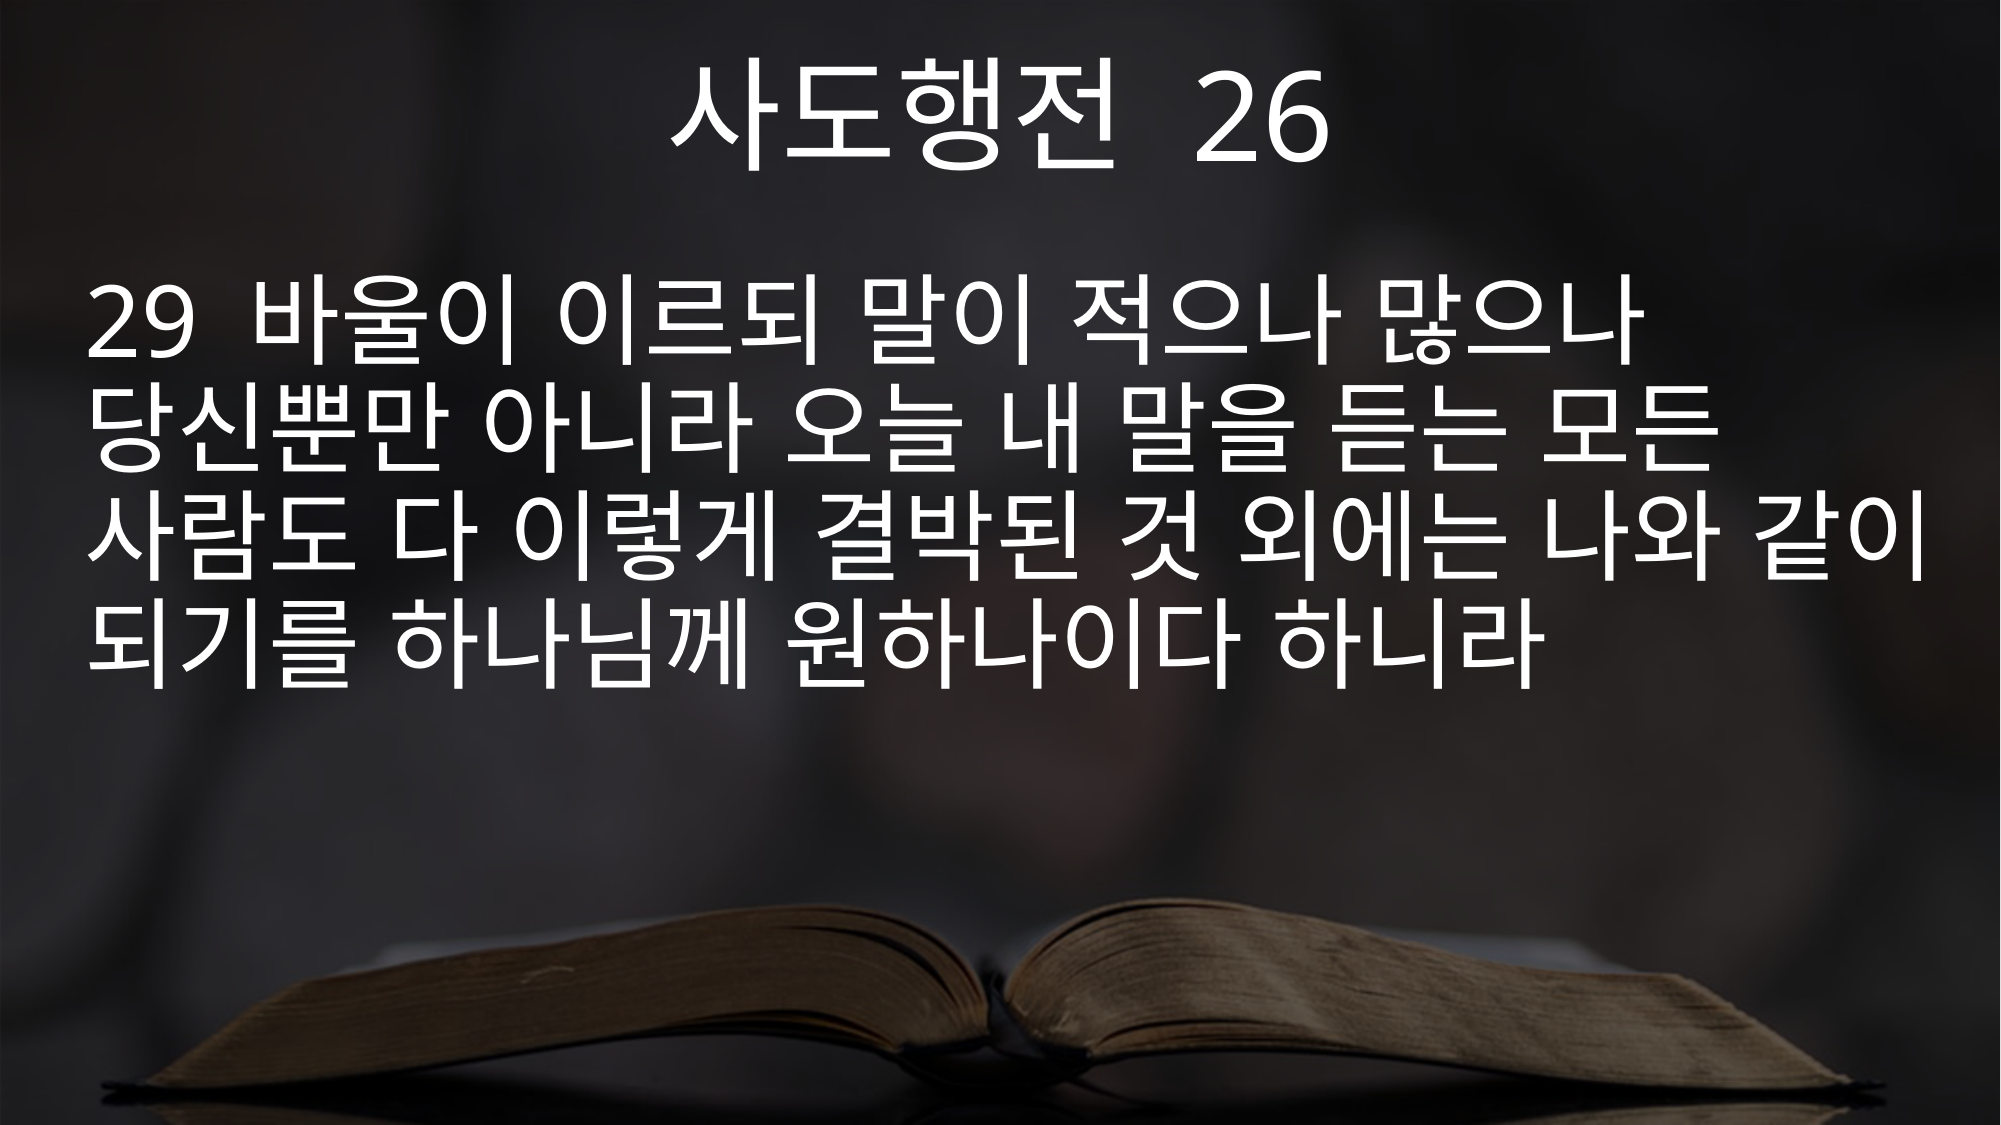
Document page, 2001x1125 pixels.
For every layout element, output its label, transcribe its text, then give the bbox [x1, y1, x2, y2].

picture [0, 0, 2001, 1125]
footer 사도행전 26 [0, 32, 2000, 192]
list 29 바울이 이르되 말이 적으나 많으나 당신뿐만 아니라 오늘 내 말을 듣는 모든 사람도 다 이렇게 결박된 것 외에는 나와 같이 되기를 하나님께 원하나이다 하니라 [69, 263, 1953, 423]
